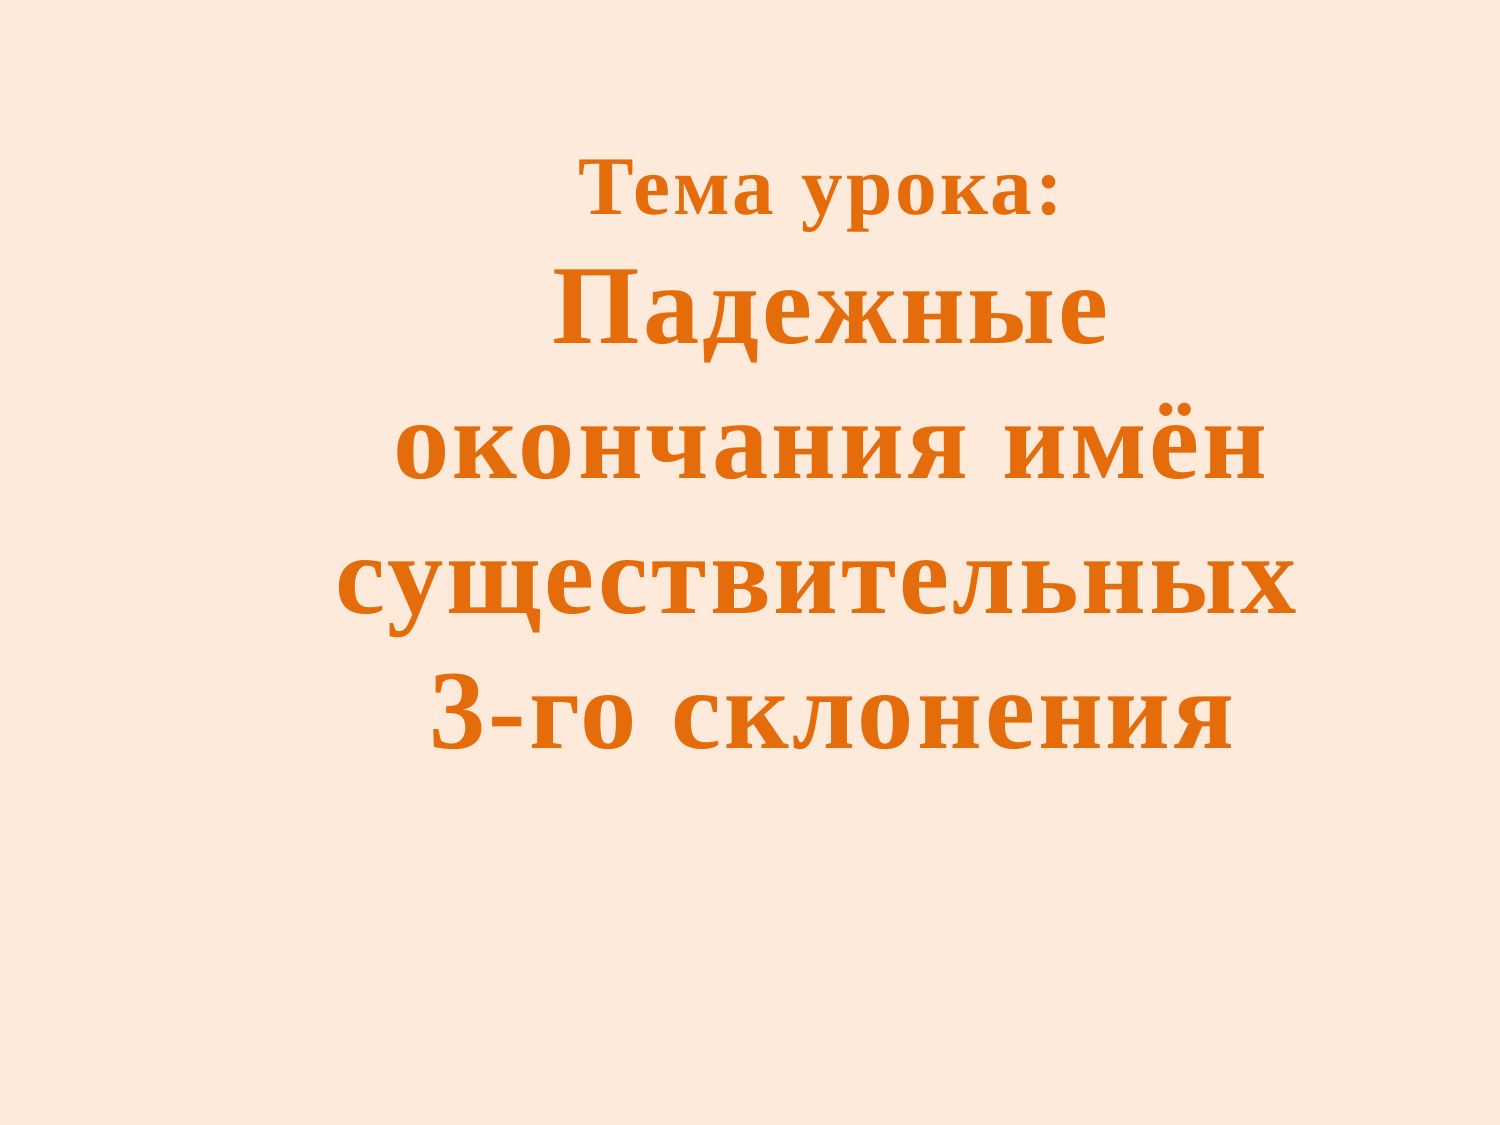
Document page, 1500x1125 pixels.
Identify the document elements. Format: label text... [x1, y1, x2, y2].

text_box Тема урока: Падежные окончания имён существительных 3-го склонения [242, 113, 1424, 539]
